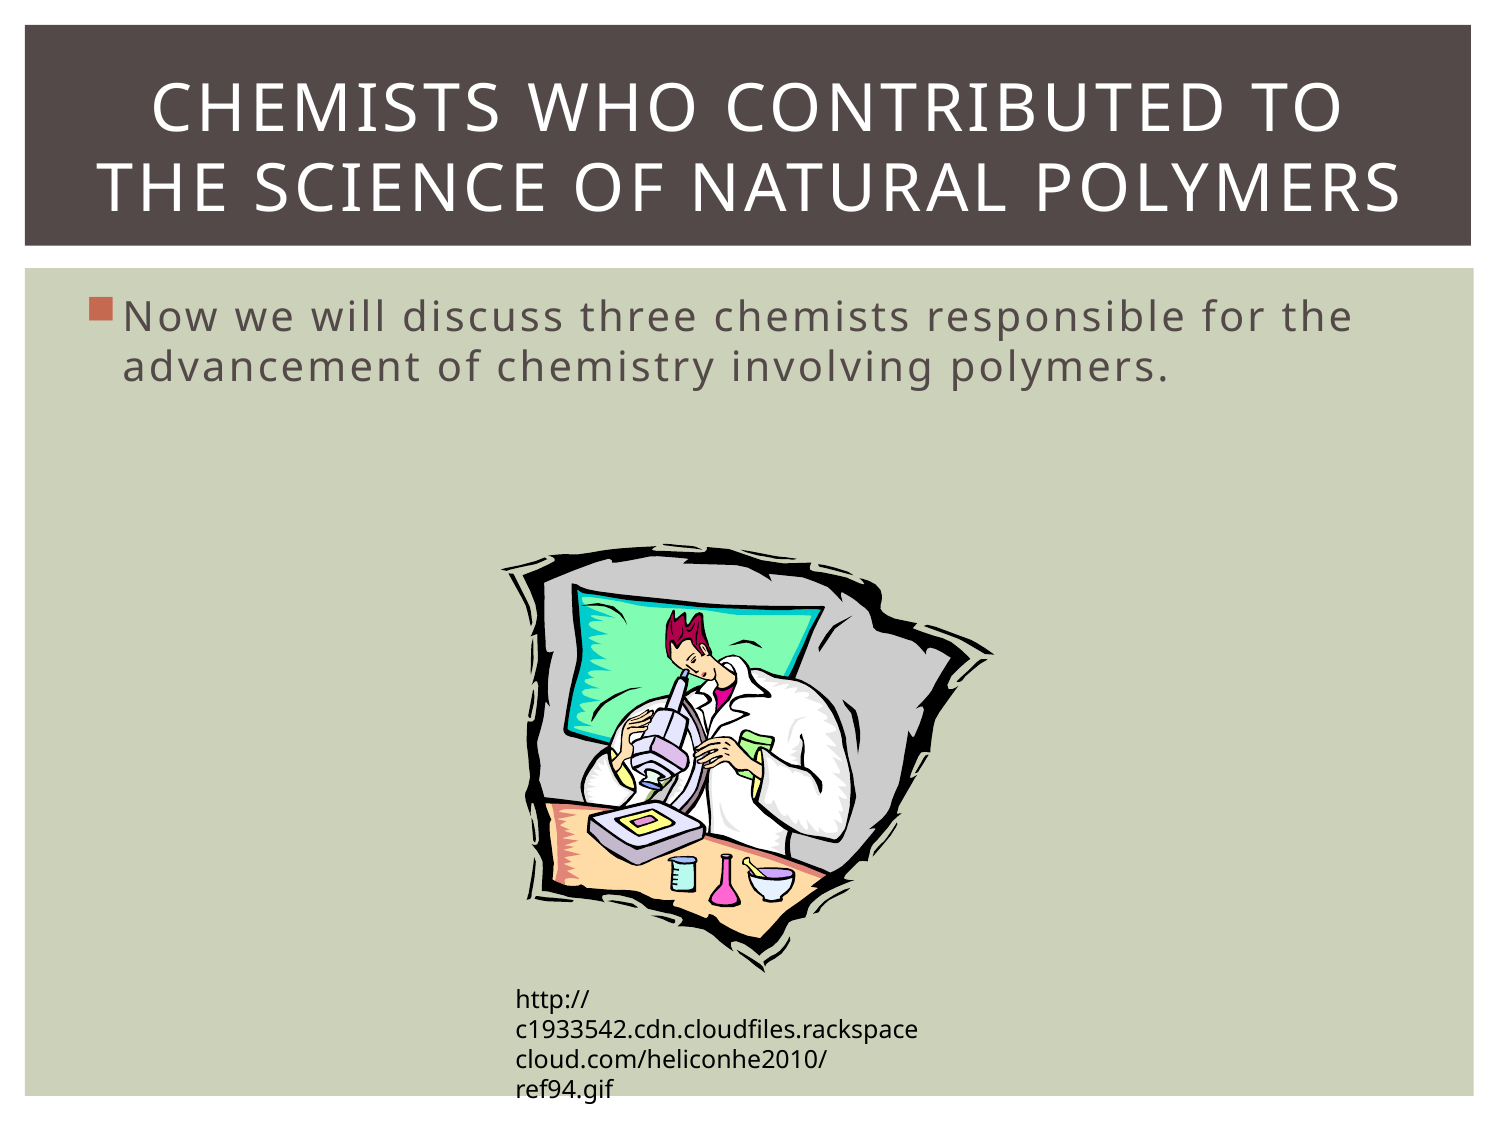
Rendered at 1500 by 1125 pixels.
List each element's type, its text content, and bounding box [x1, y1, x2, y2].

title chemists who contributed to the science of natural polymers [62, 58, 1438, 232]
text_box http://c1933542.cdn.cloudfiles.rackspacecloud.com/heliconhe2010/ref94.gif [500, 986, 939, 1111]
picture [500, 538, 1000, 978]
list Now we will discuss three chemists responsible for the advancement of chemistry involving polymers. [62, 281, 1442, 1005]
